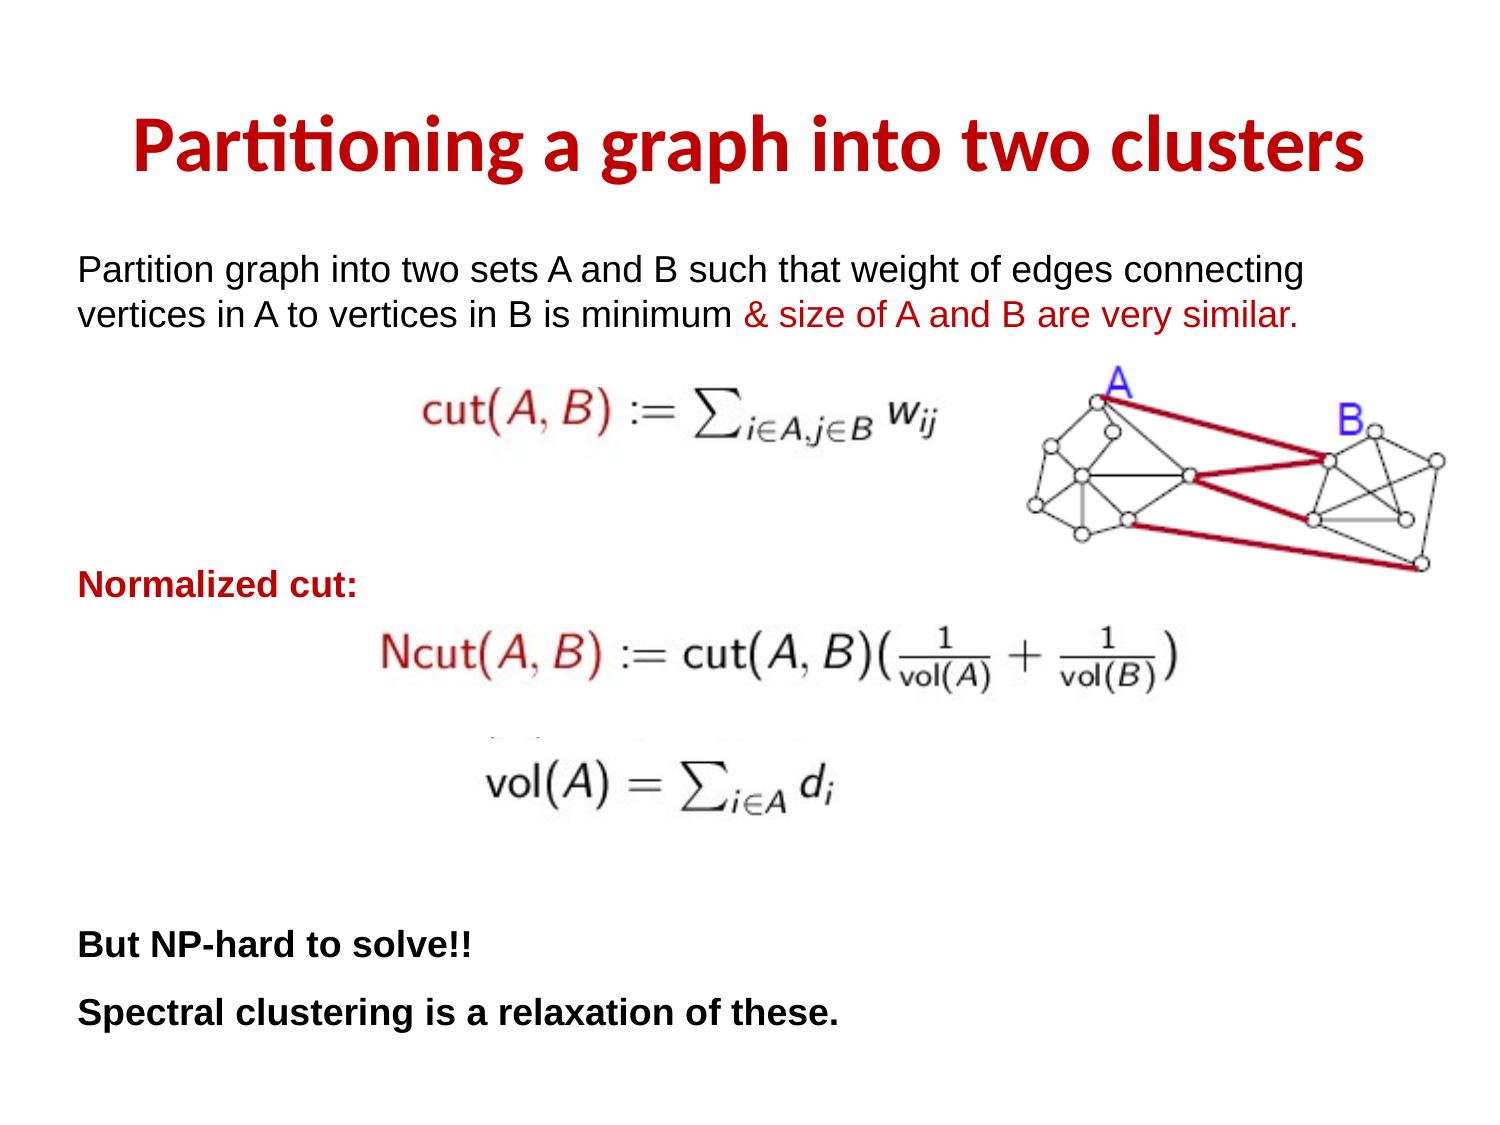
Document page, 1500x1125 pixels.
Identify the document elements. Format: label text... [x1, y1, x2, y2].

picture [474, 737, 851, 838]
text_box Partition graph into two sets A and B such that weight of edges connecting vertices in A to vertices in B is minimum & size of A and B are very similar. Normalized cut: But NP-hard to solve!! Spectral clustering is a relaxation of these. [62, 237, 1438, 1040]
picture [412, 349, 1463, 590]
picture [374, 624, 1188, 731]
title Partitioning a graph into two clusters [75, 45, 1425, 233]
